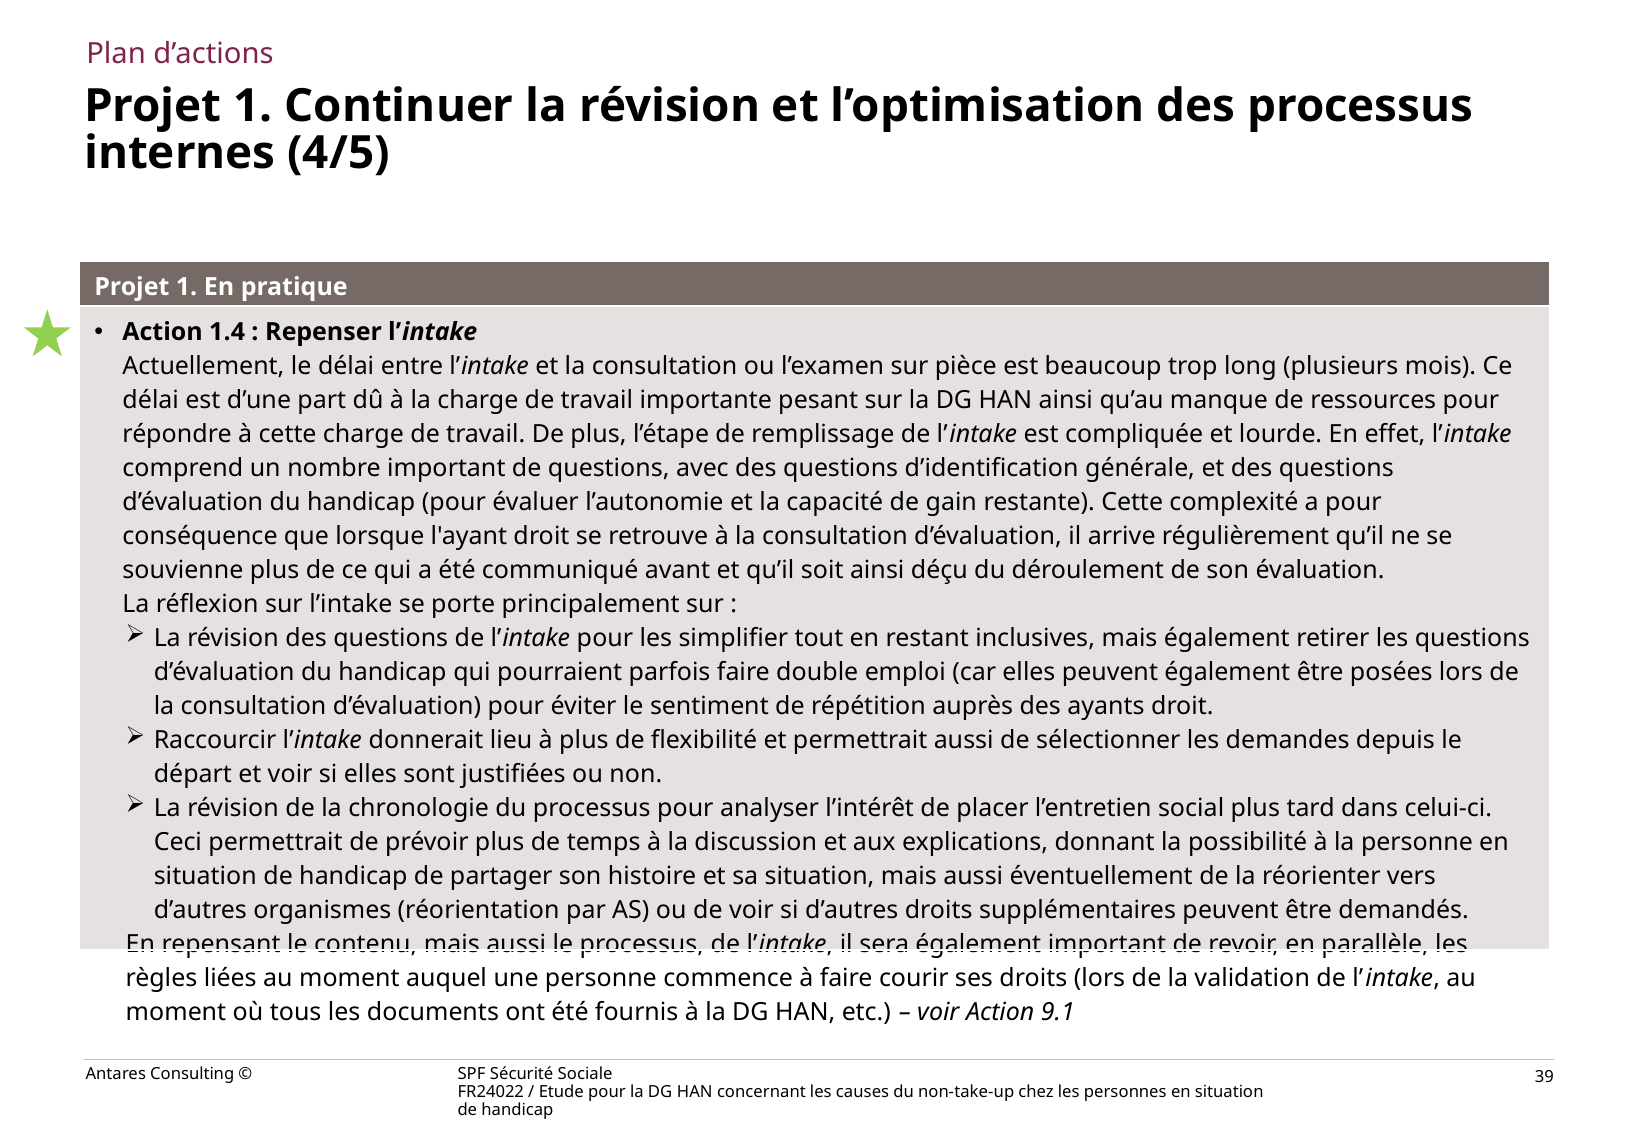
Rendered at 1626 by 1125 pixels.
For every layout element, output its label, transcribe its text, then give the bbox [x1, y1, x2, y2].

table_cell Action 1.4 : Repenser l’intake Actuellement, le délai entre l’intake et la consultation ou l’examen sur pièce est beaucoup trop long (plusieurs mois). Ce délai est d’une part dû à la charge de travail importante pesant sur la DG HAN ainsi qu’au manque de ressources pour répondre à cette charge de travail. De plus, l’étape de remplissage de l’intake est compliquée et lourde. En effet, l’intake comprend un nombre important de questions, avec des questions d’identification générale, et des questions d’évaluation du handicap (pour évaluer l’autonomie et la capacité de gain restante). Cette complexité a pour conséquence que lorsque l'ayant droit se retrouve à la consultation d’évaluation, il arrive régulièrement qu’il ne se souvienne plus de ce qui a été communiqué avant et qu’il soit ainsi déçu du déroulement de son évaluation. La réflexion sur l’intake se porte principalement sur : La révision des questions de l’intake pour les simplifier tout en restant inclusives, mais également retirer les questions d’évaluation du handicap qui pourraient parfois faire double emploi (car elles peuvent également être posées lors de la consultation d’évaluation) pour éviter le sentiment de répétition auprès des ayants droit. Raccourcir l’intake donnerait lieu à plus de flexibilité et permettrait aussi de sélectionner les demandes depuis le départ et voir si elles sont justifiées ou non. La révision de la chronologie du processus pour analyser l’intérêt de placer l’entretien social plus tard dans celui-ci. Ceci permettrait de prévoir plus de temps à la discussion et aux explications, donnant la possibilité à la personne en situation de handicap de partager son histoire et sa situation, mais aussi éventuellement de la réorienter vers d’autres organismes (réorientation par AS) ou de voir si d’autres droits supplémentaires peuvent être demandés. En repensant le contenu, mais aussi le processus, de l’intake, il sera également important de revoir, en parallèle, les règles liées au moment auquel une personne commence à faire courir ses droits (lors de la validation de l’intake, au moment où tous les documents ont été fournis à la DG HAN, etc.) – voir Action 9.1 [80, 307, 1549, 949]
title Projet 1. Continuer la révision et l’optimisation des processus internes (4/5) [84, 82, 1550, 229]
text_box [23, 309, 71, 357]
table_header Projet 1. En pratique [80, 262, 1549, 305]
text_box Plan d’actions [86, 38, 1522, 70]
